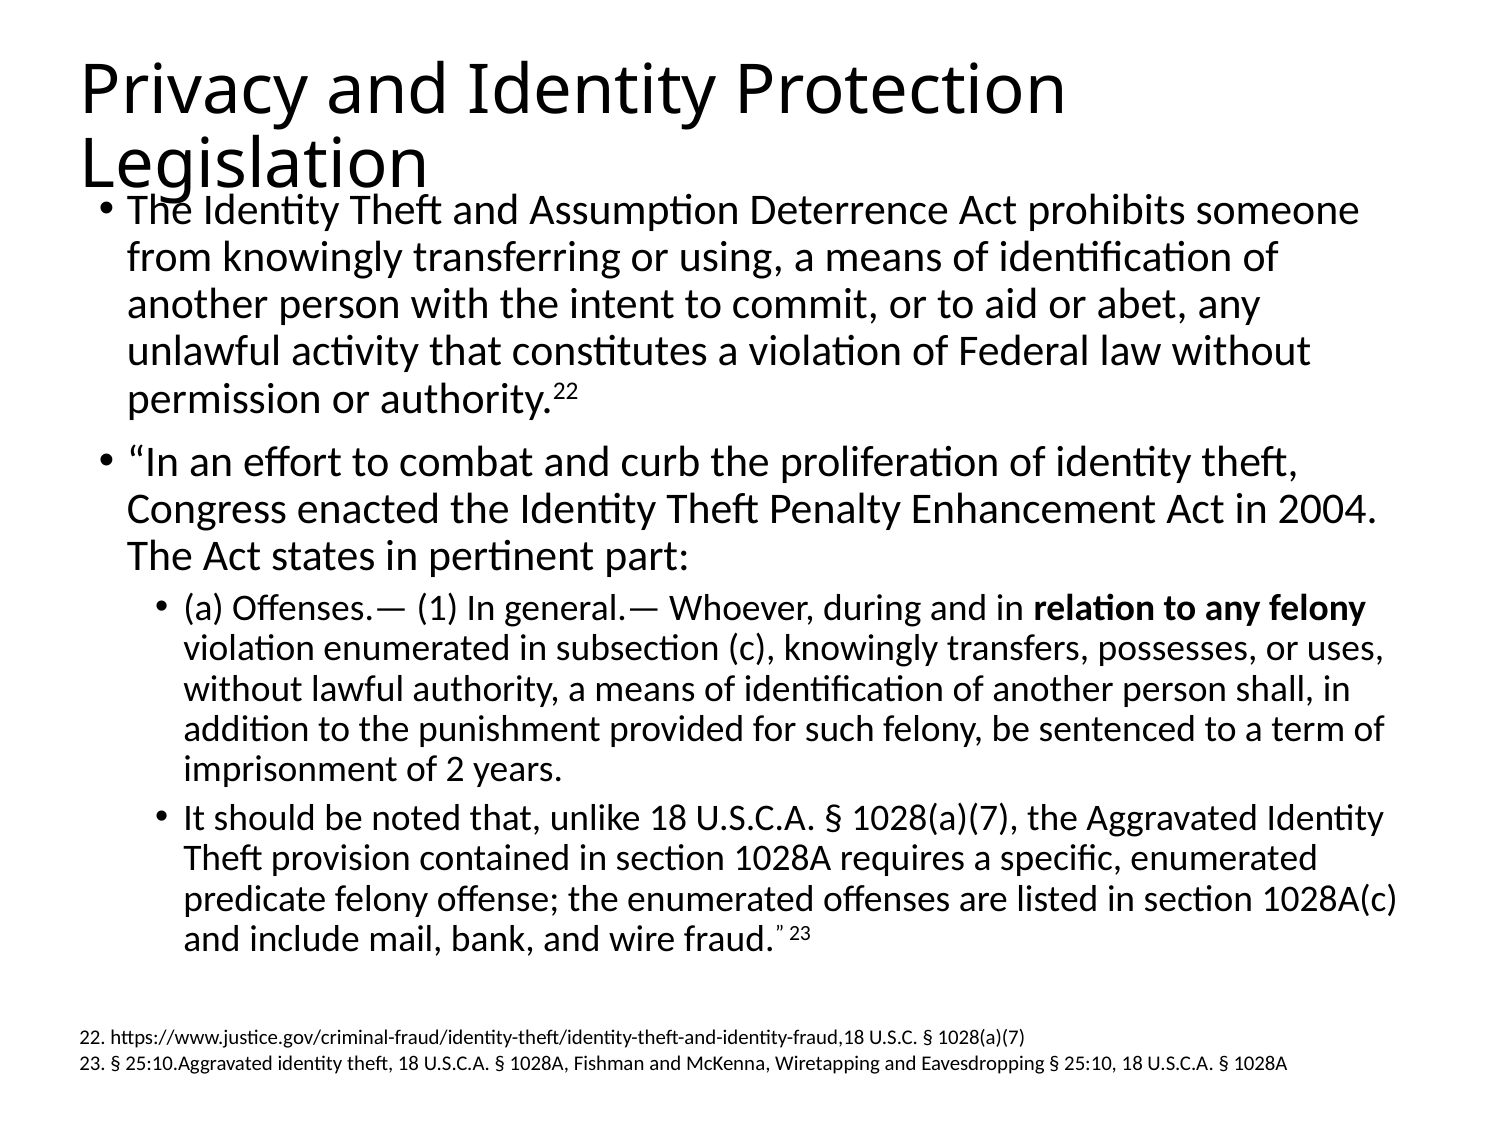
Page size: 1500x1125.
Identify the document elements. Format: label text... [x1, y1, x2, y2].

text_box 22. https://www.justice.gov/criminal-fraud/identity-theft/identity-theft-and-identity-fraud,18 U.S.C. § 1028(a)(7) 23. § 25:10.Aggravated identity theft, 18 U.S.C.A. § 1028A, Fishman and McKenna, Wiretapping and Eavesdropping § 25:10, 18 U.S.C.A. § 1028A [64, 1016, 1359, 1107]
list The Identity Theft and Assumption Deterrence Act prohibits someone from knowingly transferring or using, a means of identification of another person with the intent to commit, or to aid or abet, any unlawful activity that constitutes a violation of Federal law without permission or authority.22 “In an effort to combat and curb the proliferation of identity theft, Congress enacted the Identity Theft Penalty Enhancement Act in 2004. The Act states in pertinent part: (a) Offenses.— (1) In general.— Whoever, during and in relation to any felony violation enumerated in subsection (c), knowingly transfers, possesses, or uses, without lawful authority, a means of identification of another person shall, in addition to the punishment provided for such felony, be sentenced to a term of imprisonment of 2 years. It should be noted that, unlike 18 U.S.C.A. § 1028(a)(7), the Aggravated Identity Theft provision contained in section 1028A requires a specific, enumerated predicate felony offense; the enumerated offenses are listed in section 1028A(c) and include mail, bank, and wire fraud.” 23 [83, 178, 1417, 1000]
title Privacy and Identity Protection Legislation [64, 19, 1359, 238]
